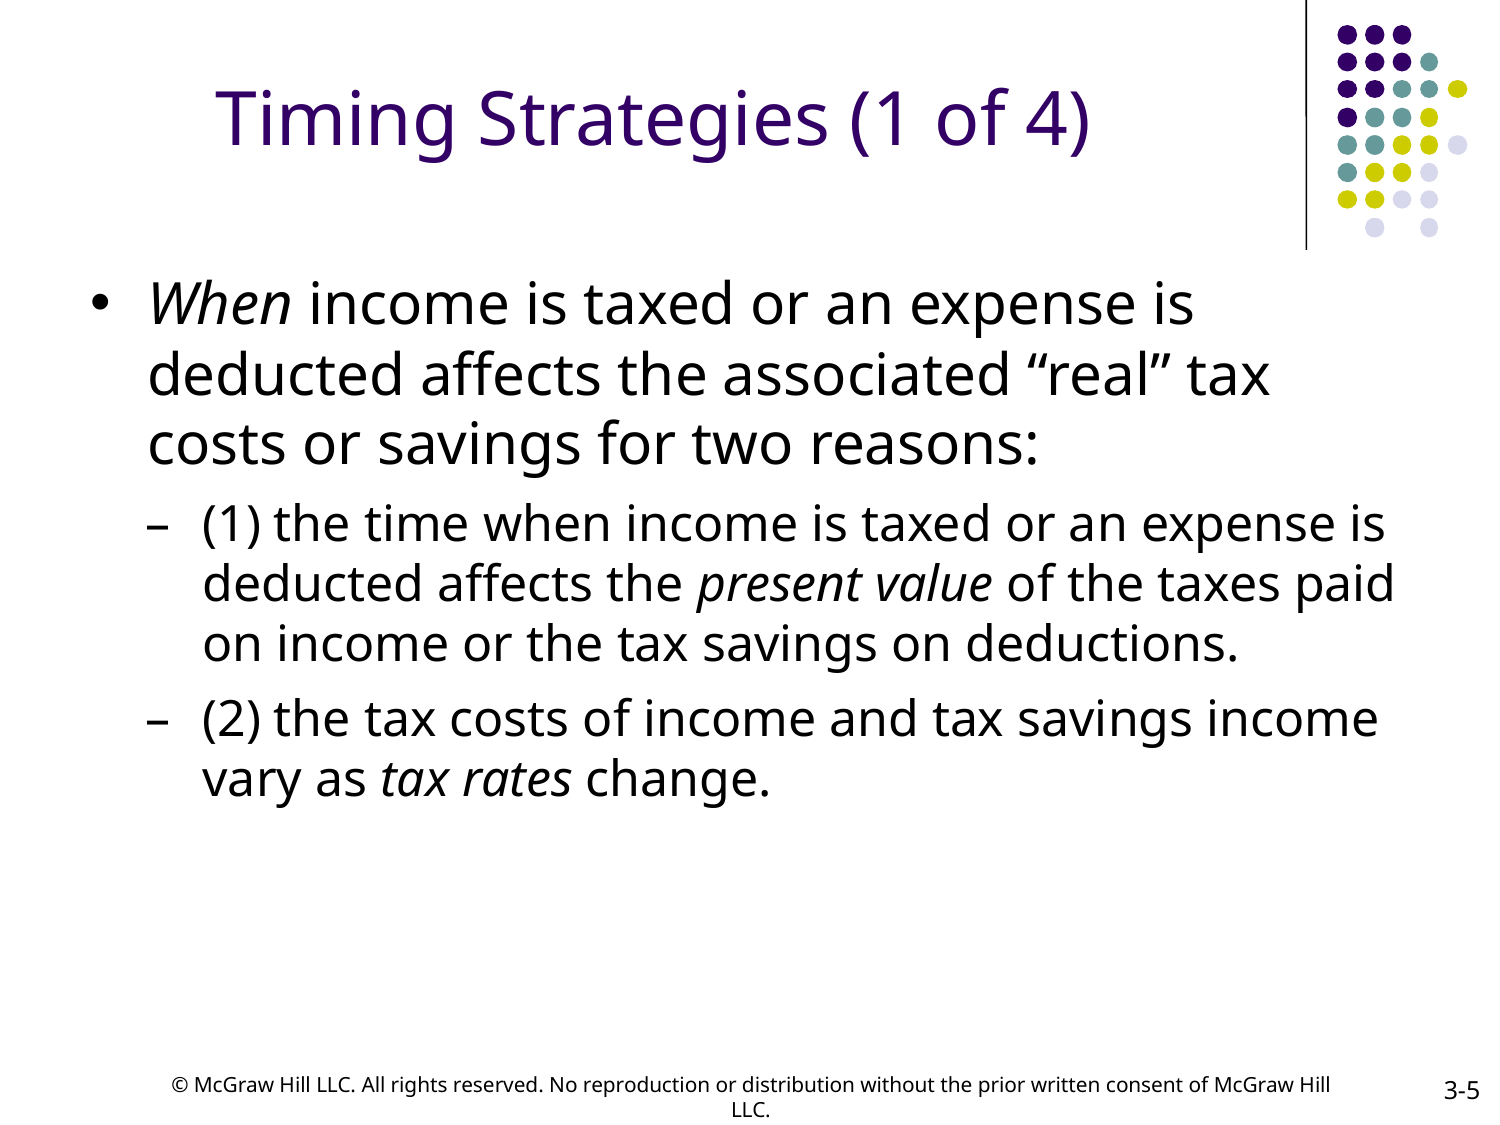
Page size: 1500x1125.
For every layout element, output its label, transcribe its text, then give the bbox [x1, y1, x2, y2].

slide_number 3-5 [1345, 1061, 1496, 1122]
list When income is taxed or an expense is deducted affects the associated “real” tax costs or savings for two reasons: (1) the time when income is taxed or an expense is deducted affects the present value of the taxes paid on income or the tax savings on deductions. (2) the tax costs of income and tax savings income vary as tax rates change. [75, 259, 1425, 1062]
title Timing Strategies (1 of 4) [32, 8, 1275, 234]
